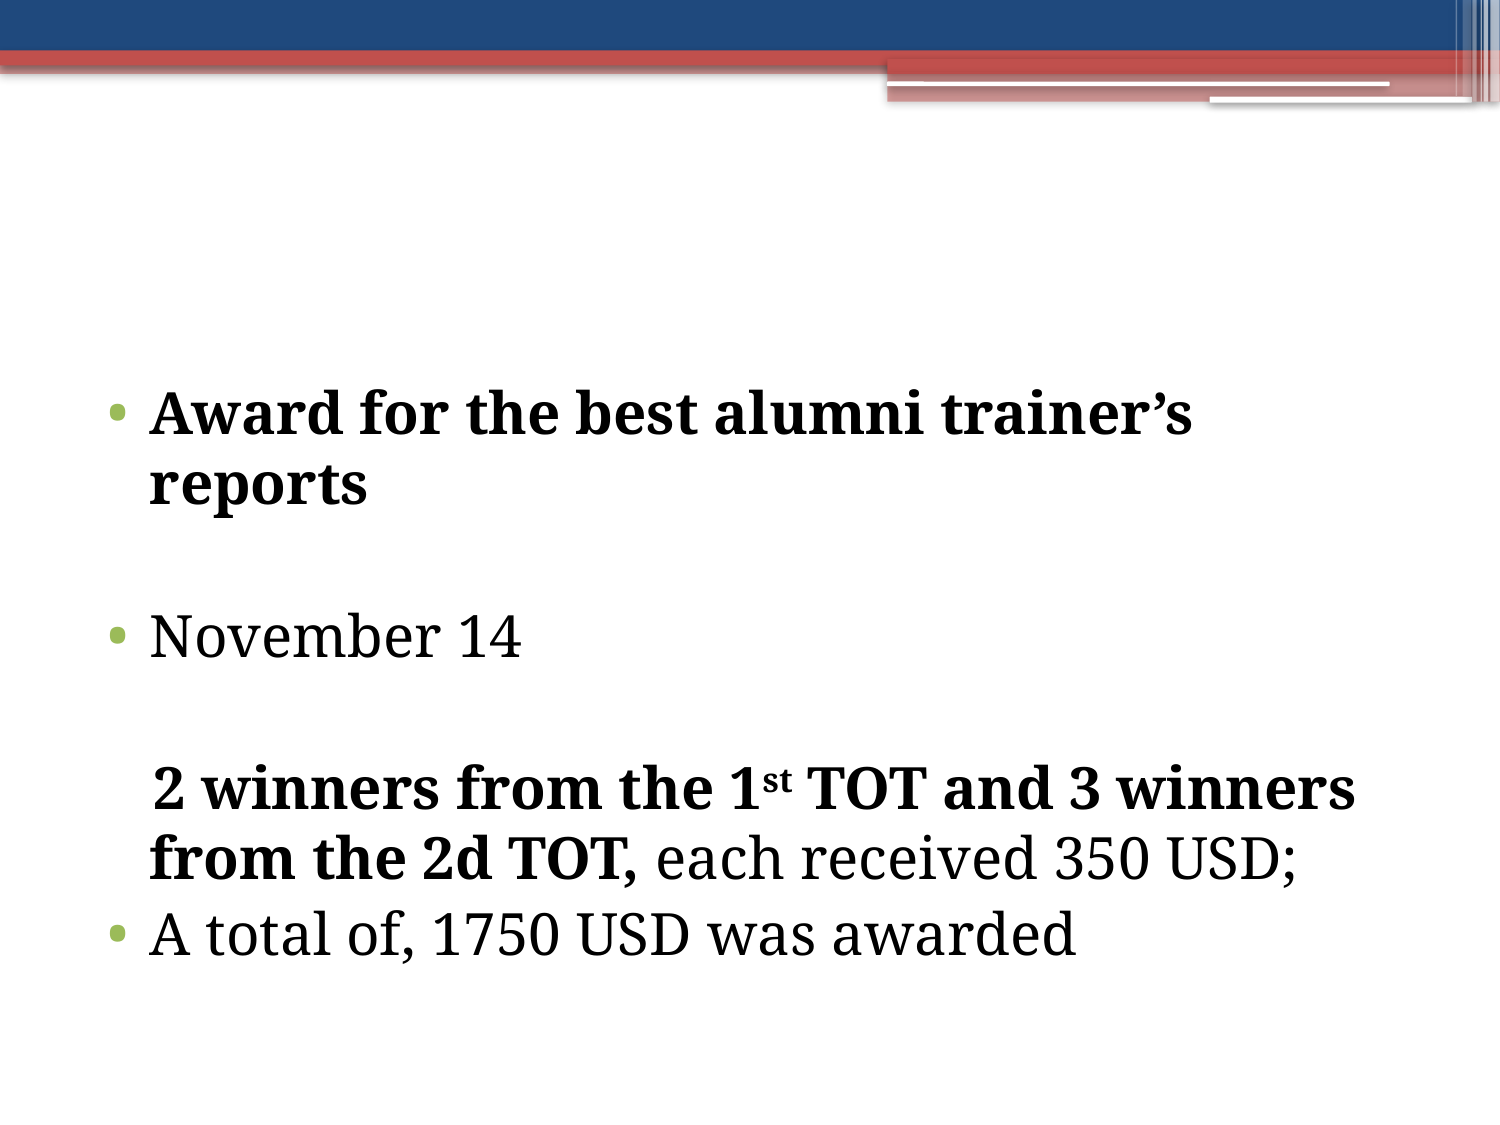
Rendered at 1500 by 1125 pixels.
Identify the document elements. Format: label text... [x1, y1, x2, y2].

list Award for the best alumni trainer’s reports November 14 2 winners from the 1st TOT and 3 winners from the 2d TOT, each received 350 USD; A total of, 1750 USD was awarded [75, 368, 1425, 1079]
